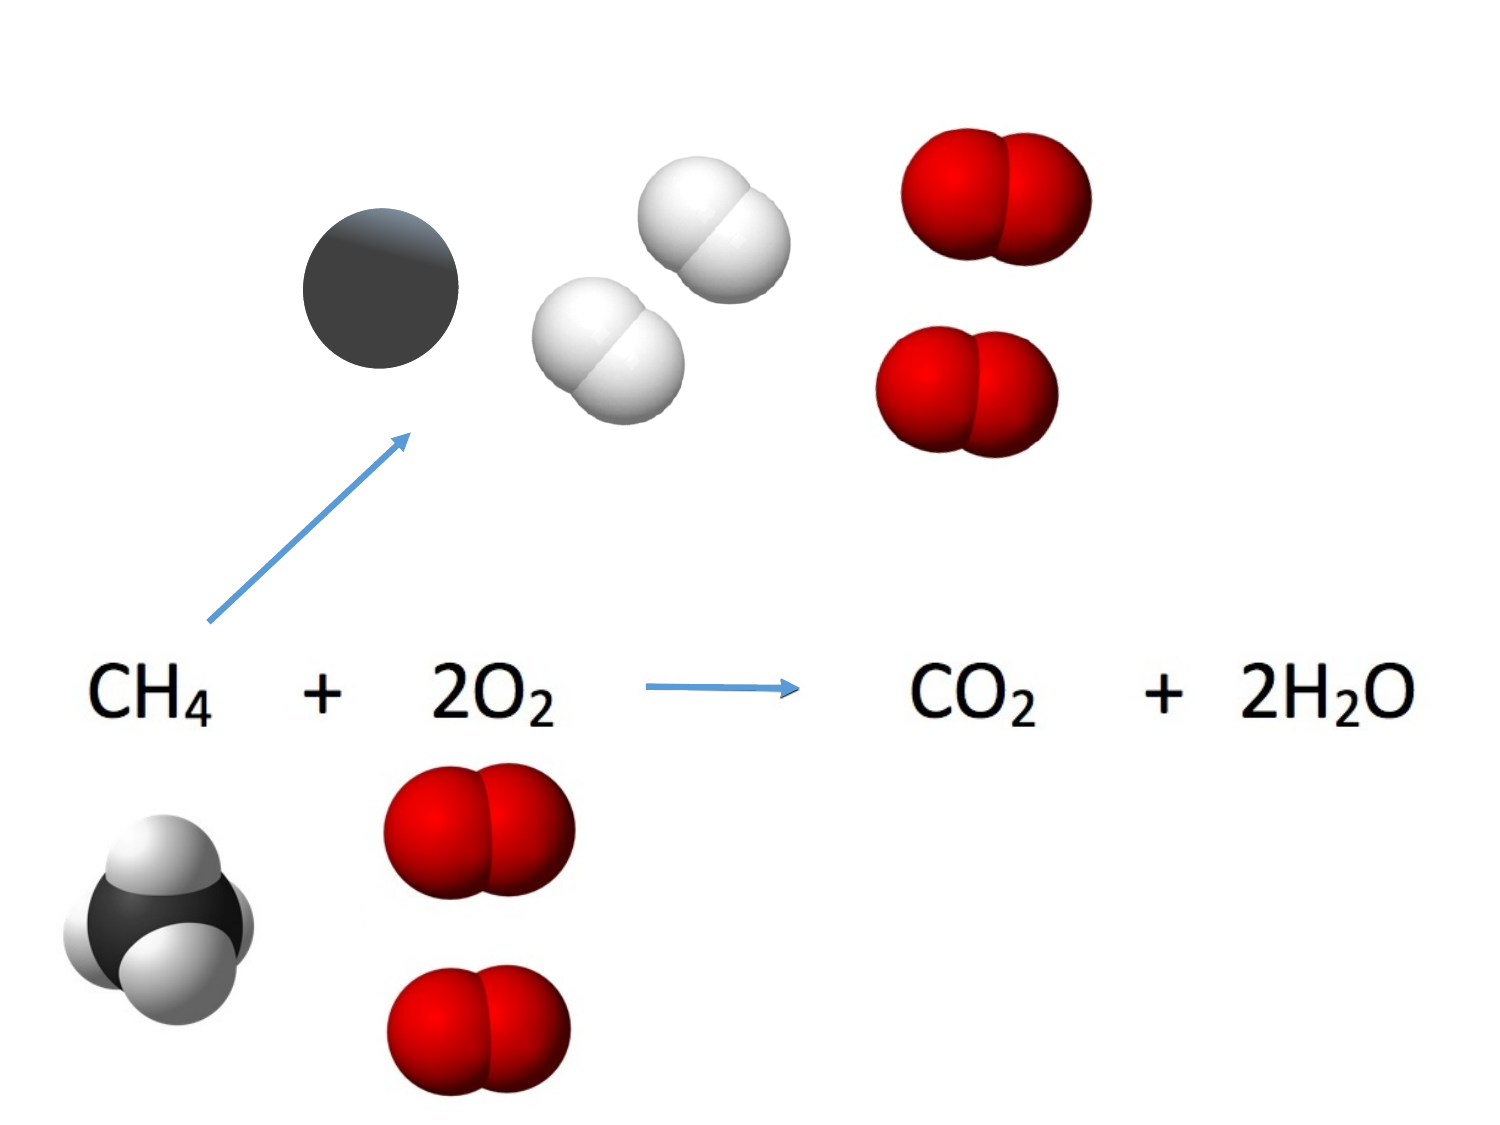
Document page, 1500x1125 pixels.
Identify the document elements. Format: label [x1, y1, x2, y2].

picture [0, 652, 1500, 1125]
picture [466, 71, 1117, 493]
text_box [300, 206, 461, 371]
text_box [208, 432, 411, 623]
